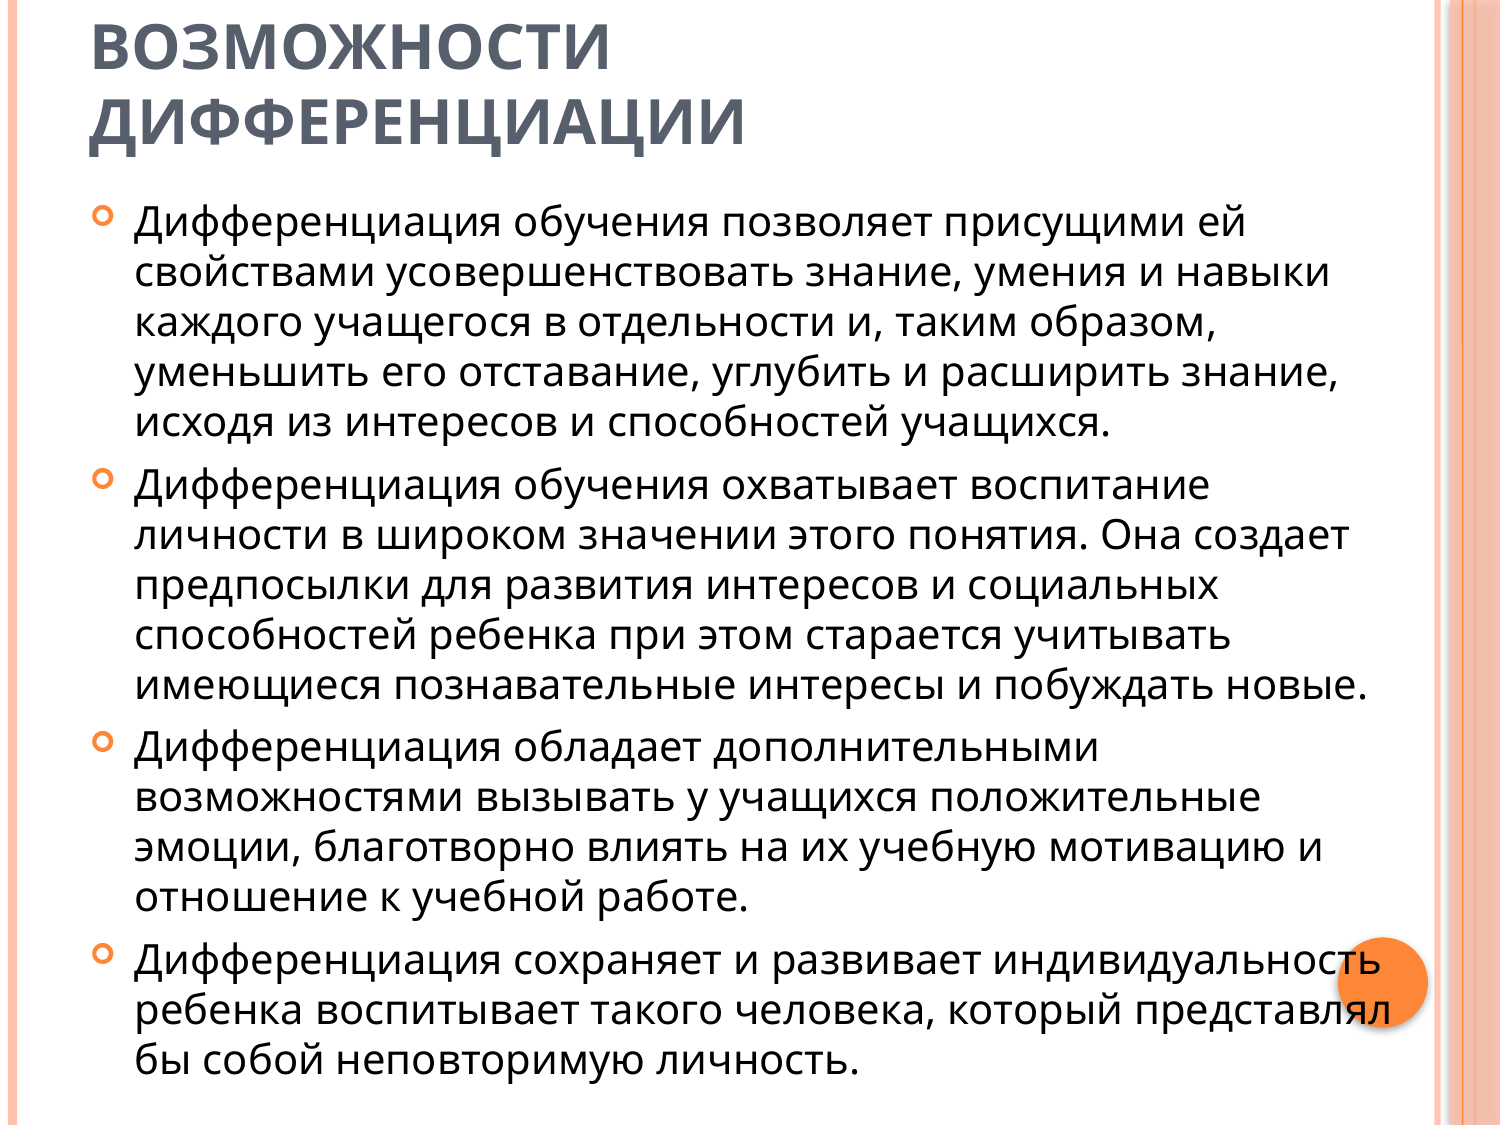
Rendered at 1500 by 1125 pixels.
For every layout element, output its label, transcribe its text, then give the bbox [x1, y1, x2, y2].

list Дифференциация обучения позволяет присущими ей свойствами усовершенствовать знание, умения и навыки каждого учащегося в отдельности и, таким образом, уменьшить его отставание, углубить и расширить знание, исходя из интересов и способностей учащихся. Дифференциация обучения охватывает воспитание личности в широком значении этого понятия. Она создает предпосылки для развития интересов и социальных способностей ребенка при этом старается учитывать имеющиеся познавательные интересы и побуждать новые. Дифференциация обладает дополнительными возможностями вызывать у учащихся положительные эмоции, благотворно влиять на их учебную мотивацию и отношение к учебной работе. Дифференциация сохраняет и развивает индивидуальность ребенка воспитывает такого человека, который представлял бы собой неповторимую личность. [75, 187, 1425, 1005]
title Возможности дифференциации [75, 45, 1300, 164]
